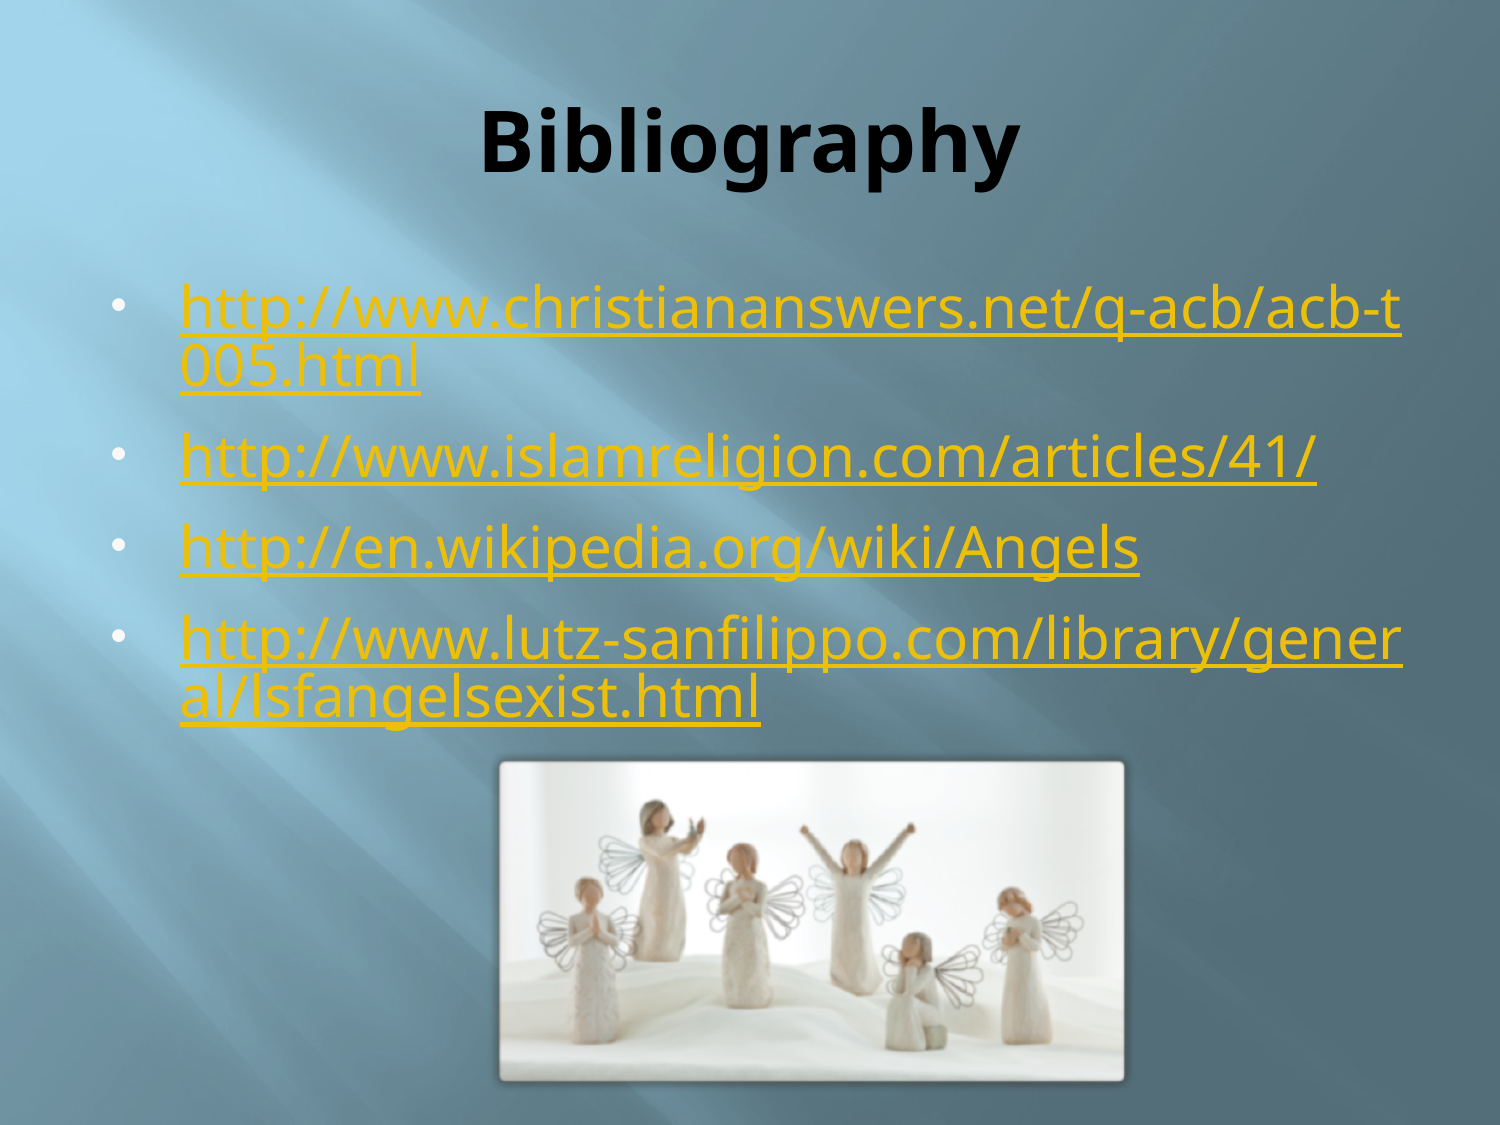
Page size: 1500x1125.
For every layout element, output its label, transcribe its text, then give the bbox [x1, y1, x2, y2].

title Bibliography [75, 45, 1425, 233]
picture [487, 749, 1137, 1094]
list http://www.christiananswers.net/q-acb/acb-t005.html http://www.islamreligion.com/articles/41/ http://en.wikipedia.org/wiki/Angels http://www.lutz-sanfilippo.com/library/general/lsfangelsexist.html [75, 262, 1425, 788]
